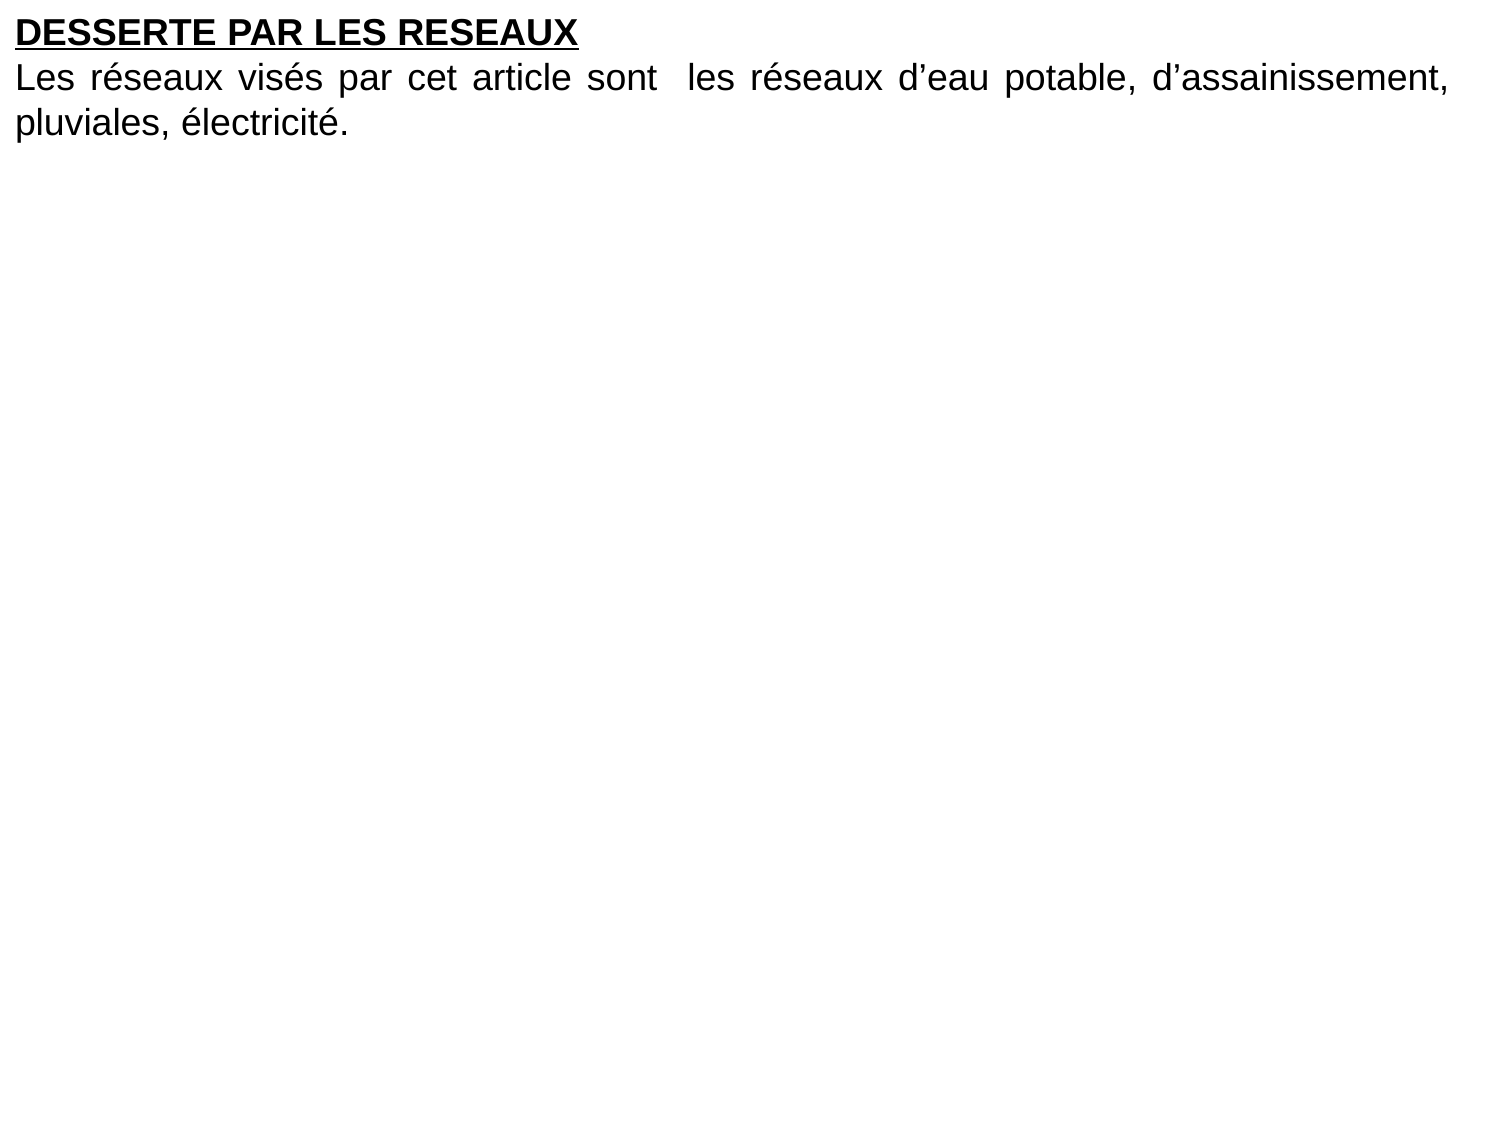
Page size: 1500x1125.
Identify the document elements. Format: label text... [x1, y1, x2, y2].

text_box DESSERTE PAR LES RESEAUX Les réseaux visés par cet article sont les réseaux d’eau potable, d’assainissement, pluviales, électricité. [0, 0, 1465, 151]
